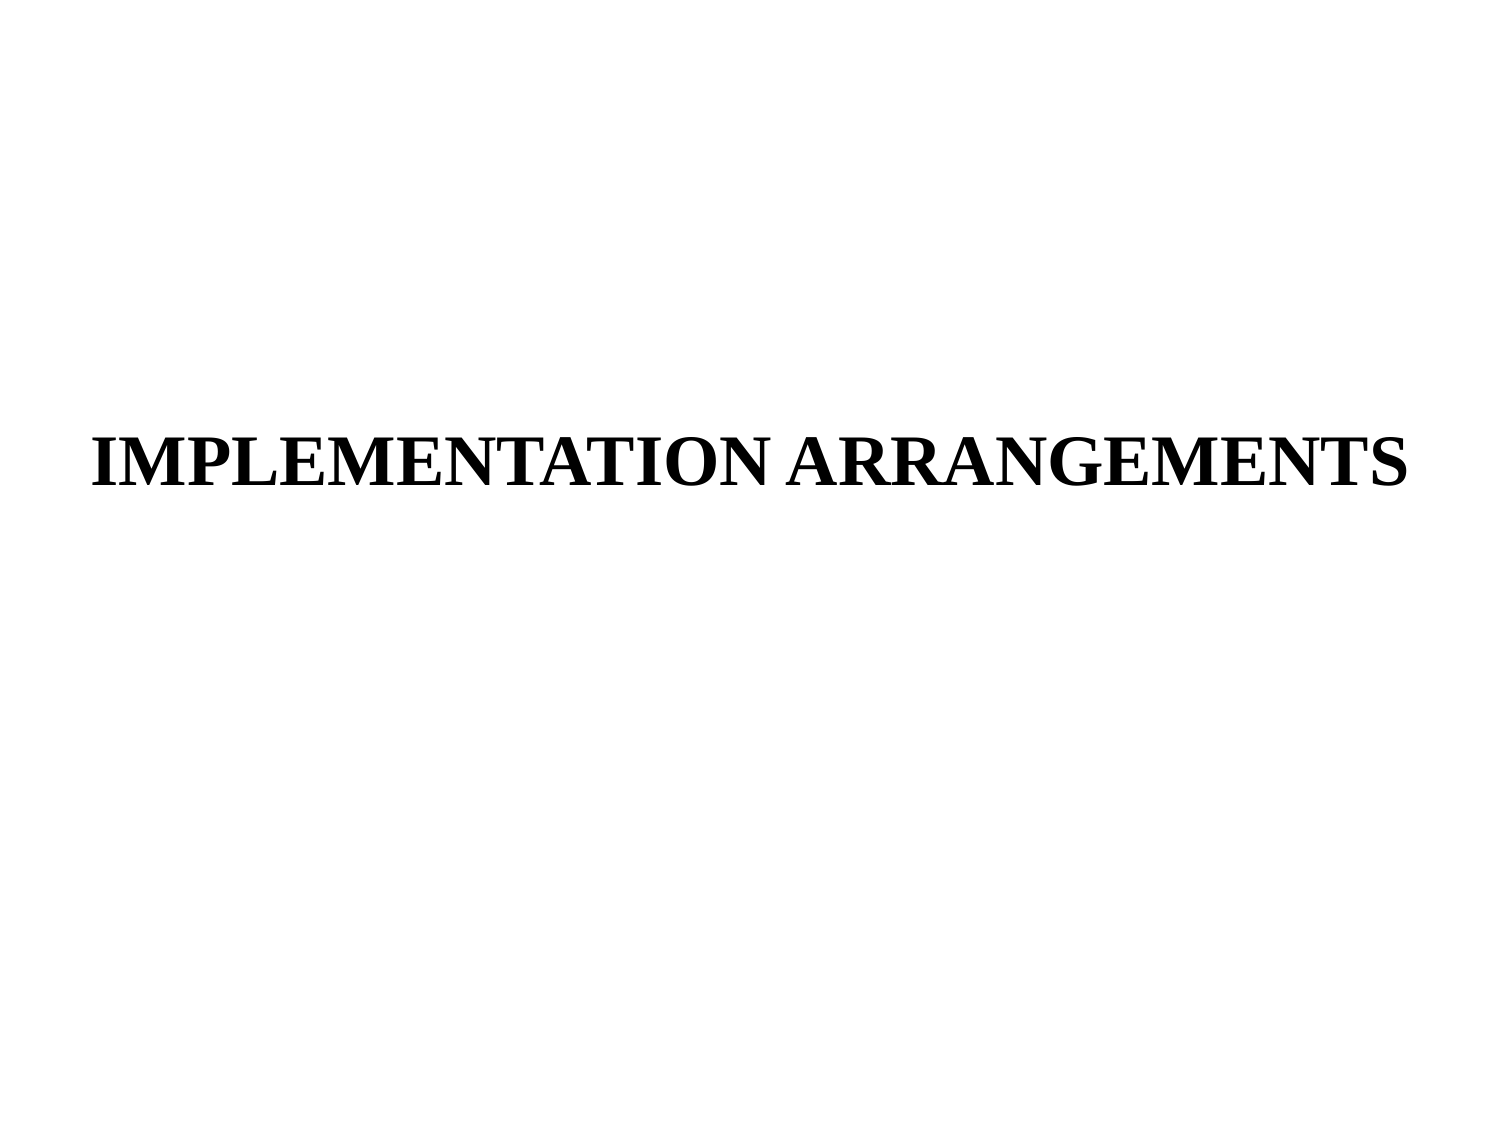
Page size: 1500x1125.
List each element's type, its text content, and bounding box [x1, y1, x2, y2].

title Implementation Arrangements [75, 362, 1425, 550]
